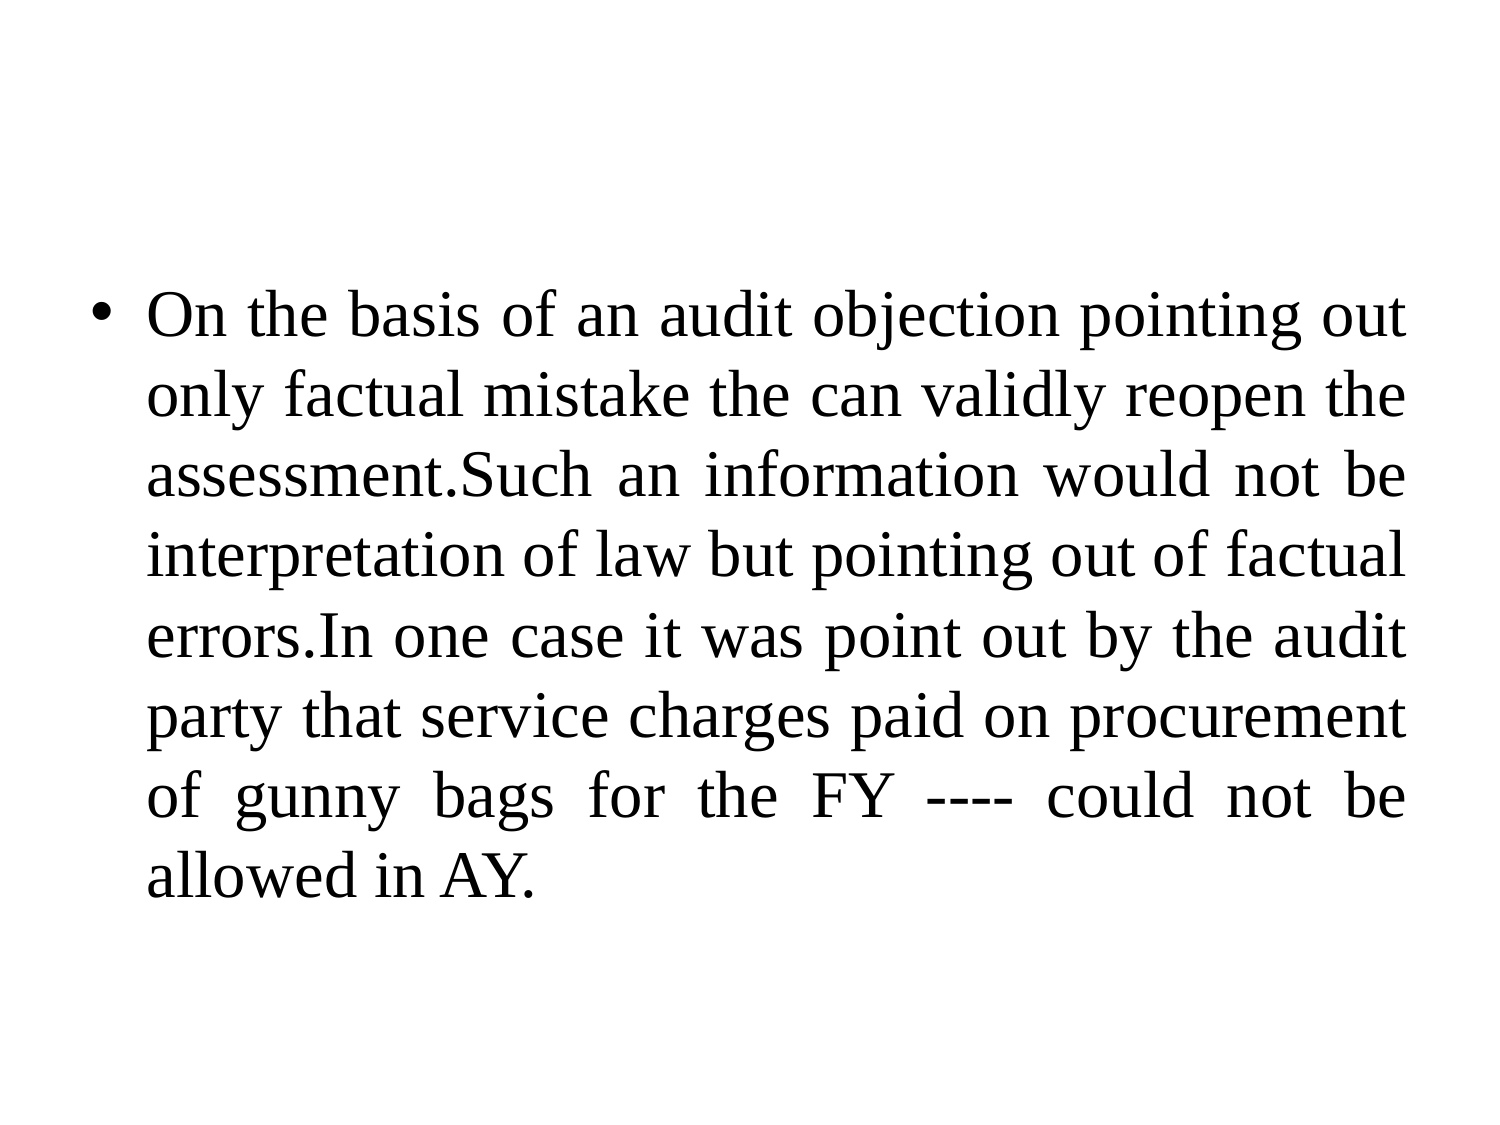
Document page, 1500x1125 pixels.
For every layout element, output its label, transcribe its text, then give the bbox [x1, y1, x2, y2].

list On the basis of an audit objection pointing out only factual mistake the can validly reopen the assessment.Such an information would not be interpretation of law but pointing out of factual errors.In one case it was point out by the audit party that service charges paid on procurement of gunny bags for the FY ---- could not be allowed in AY. [75, 262, 1425, 1005]
